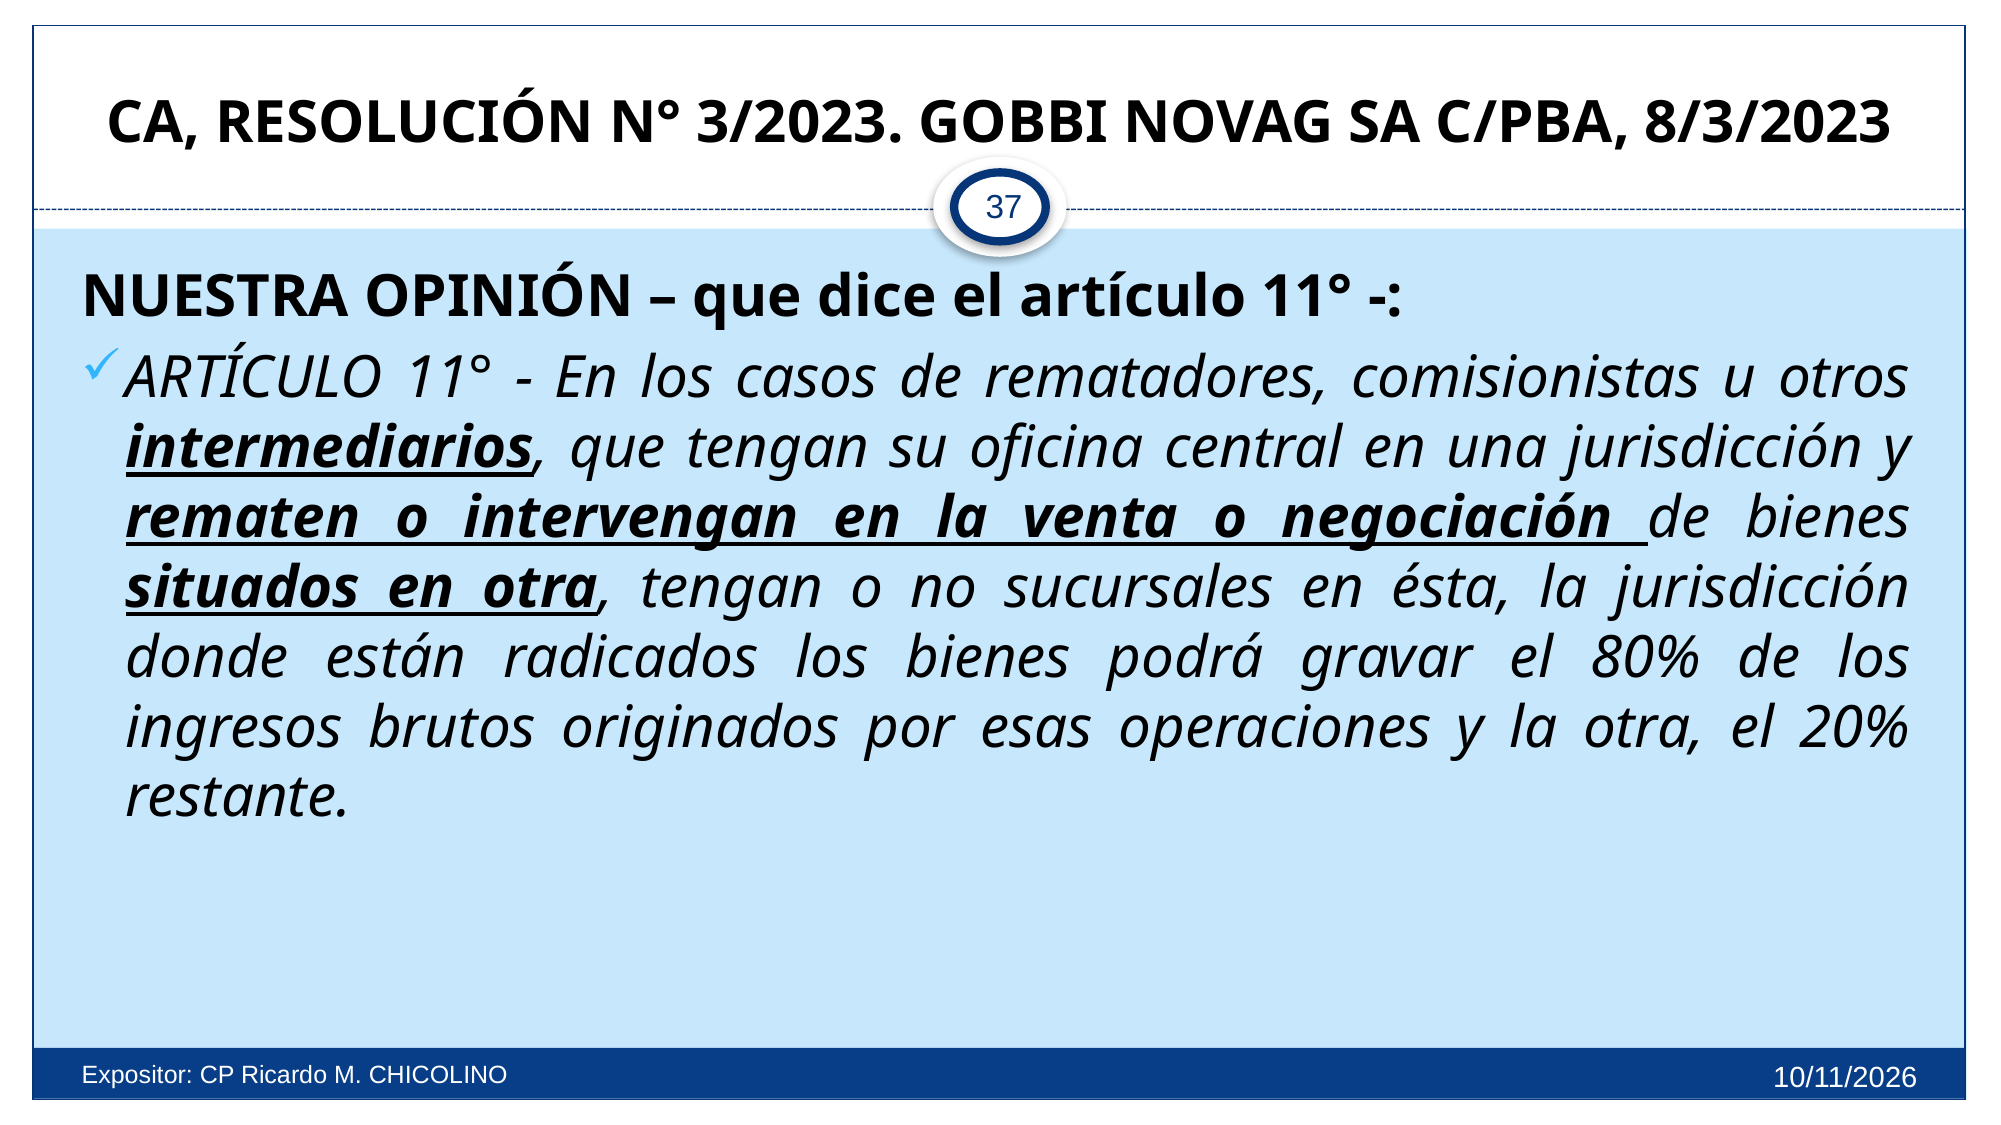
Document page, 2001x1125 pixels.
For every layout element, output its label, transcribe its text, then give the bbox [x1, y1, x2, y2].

list NUESTRA OPINIÓN – que dice el artículo 11° -: ARTÍCULO 11° - En los casos de rematadores, comisionistas u otros intermediarios, que tengan su oficina central en una jurisdicción y rematen o intervengan en la venta o negociación de bienes situados en otra, tengan o no sucursales en ésta, la jurisdicción donde están radicados los bienes podrá gravar el 80% de los ingresos brutos originados por esas operaciones y la otra, el 20% restante. [66, 250, 1926, 1001]
footer Expositor: CP Ricardo M. CHICOLINO [66, 1051, 850, 1112]
slide_number 37 [954, 168, 1055, 241]
title CA, RESOLUCIÓN N° 3/2023. GOBBI NOVAG SA C/PBA, 8/3/2023 [65, 37, 1933, 162]
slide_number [1266, 1050, 1933, 1111]
